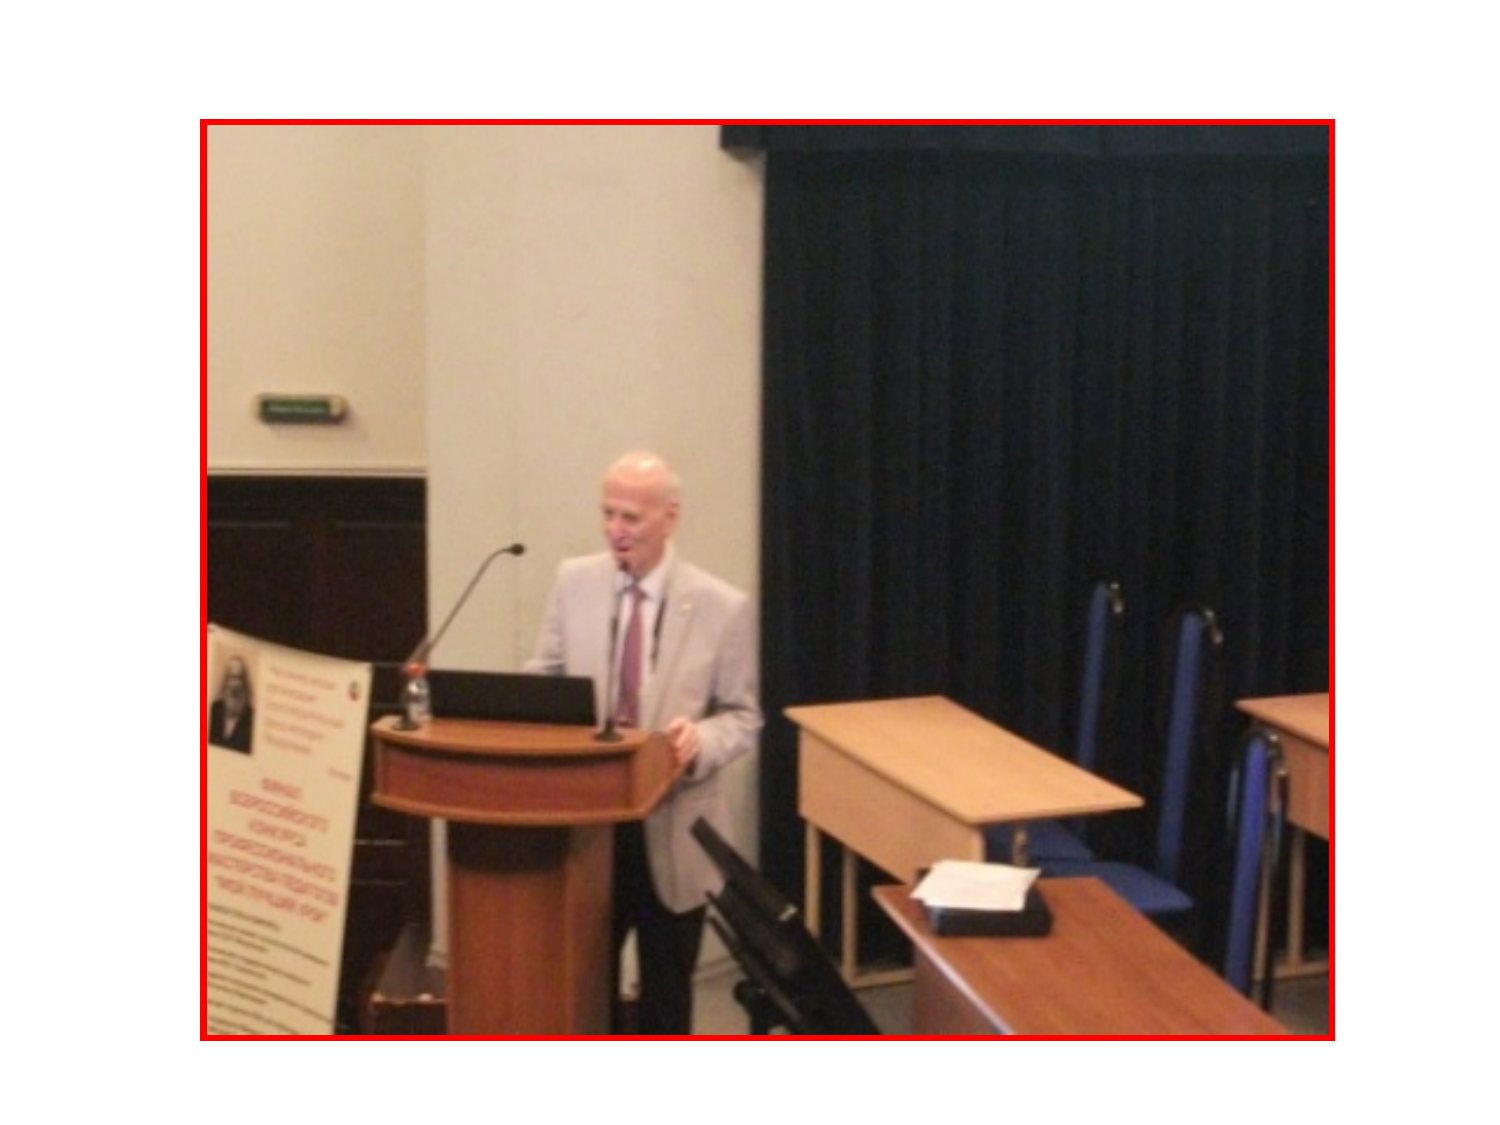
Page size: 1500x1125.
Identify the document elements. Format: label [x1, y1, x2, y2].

picture [206, 125, 1329, 1036]
